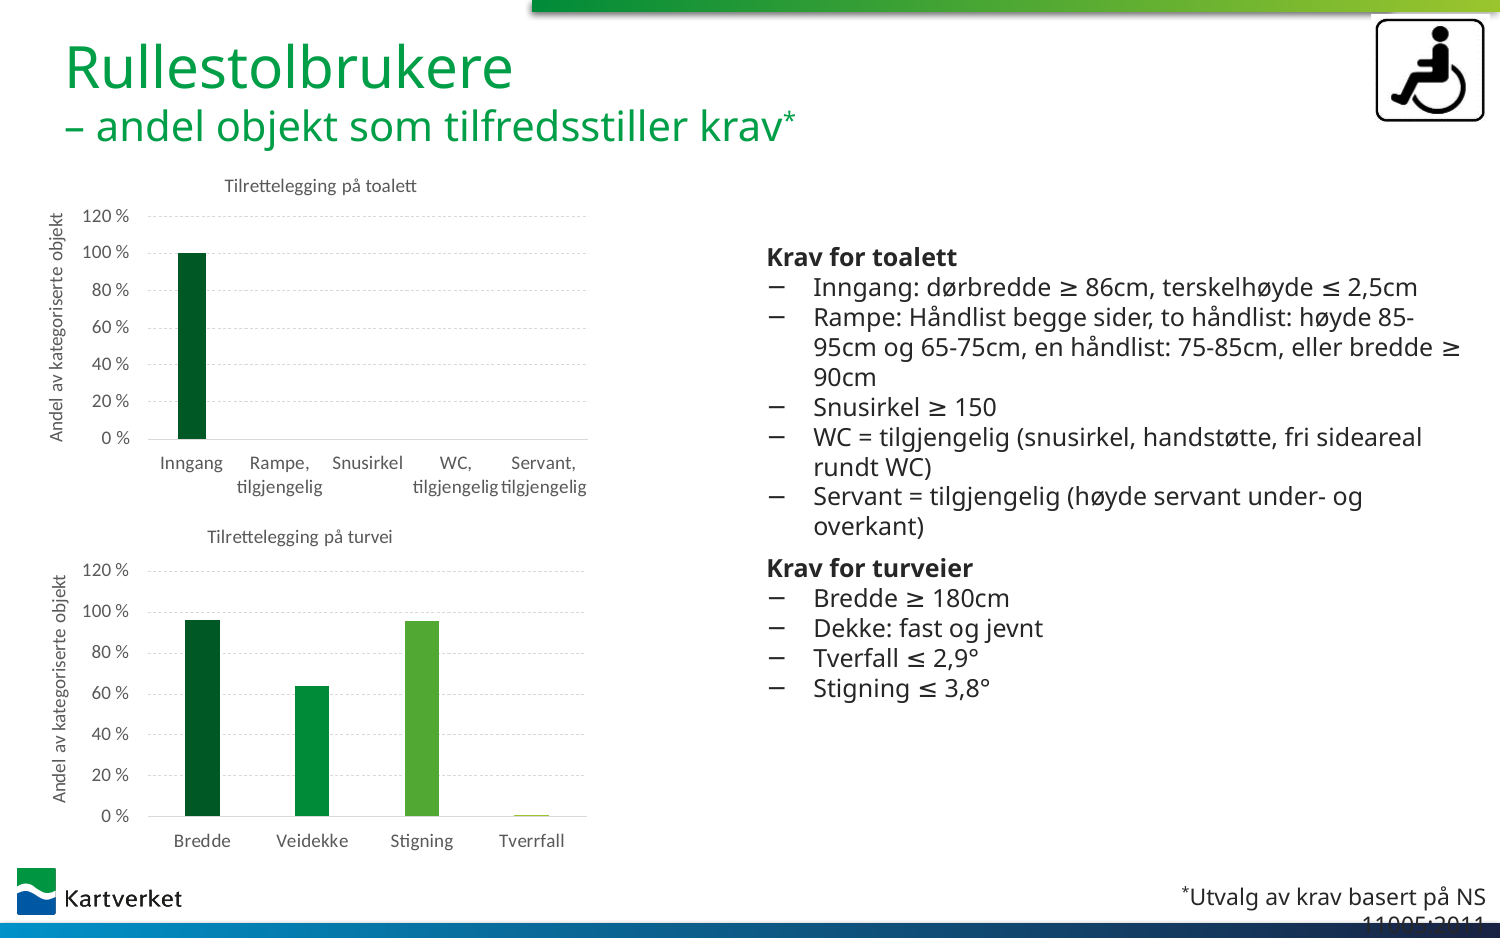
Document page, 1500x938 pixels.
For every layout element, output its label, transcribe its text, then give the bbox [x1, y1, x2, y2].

picture [1371, 13, 1491, 127]
picture [41, 520, 598, 859]
text_box Krav for toalett Inngang: dørbredde ≥ 86cm, terskelhøyde ≤ 2,5cm Rampe: Håndlist begge sider, to håndlist: høyde 85-95cm og 65-75cm, en håndlist: 75-85cm, eller bredde ≥ 90cm Snusirkel ≥ 150 WC = tilgjengelig (snusirkel, handstøtte, fri sideareal rundt WC) Servant = tilgjengelig (høyde servant under- og overkant) [751, 234, 1483, 545]
picture [41, 166, 599, 505]
text_box Rullestolbrukere – andel objekt som tilfredsstiller krav* [49, 14, 1431, 158]
text_box *Utvalg av krav basert på NS 11005:2011 [1068, 873, 1500, 938]
text_box Krav for turveier Bredde ≥ 180cm Dekke: fast og jevnt Tverfall ≤ 2,9° Stigning ≤ 3,8° [751, 545, 1483, 710]
